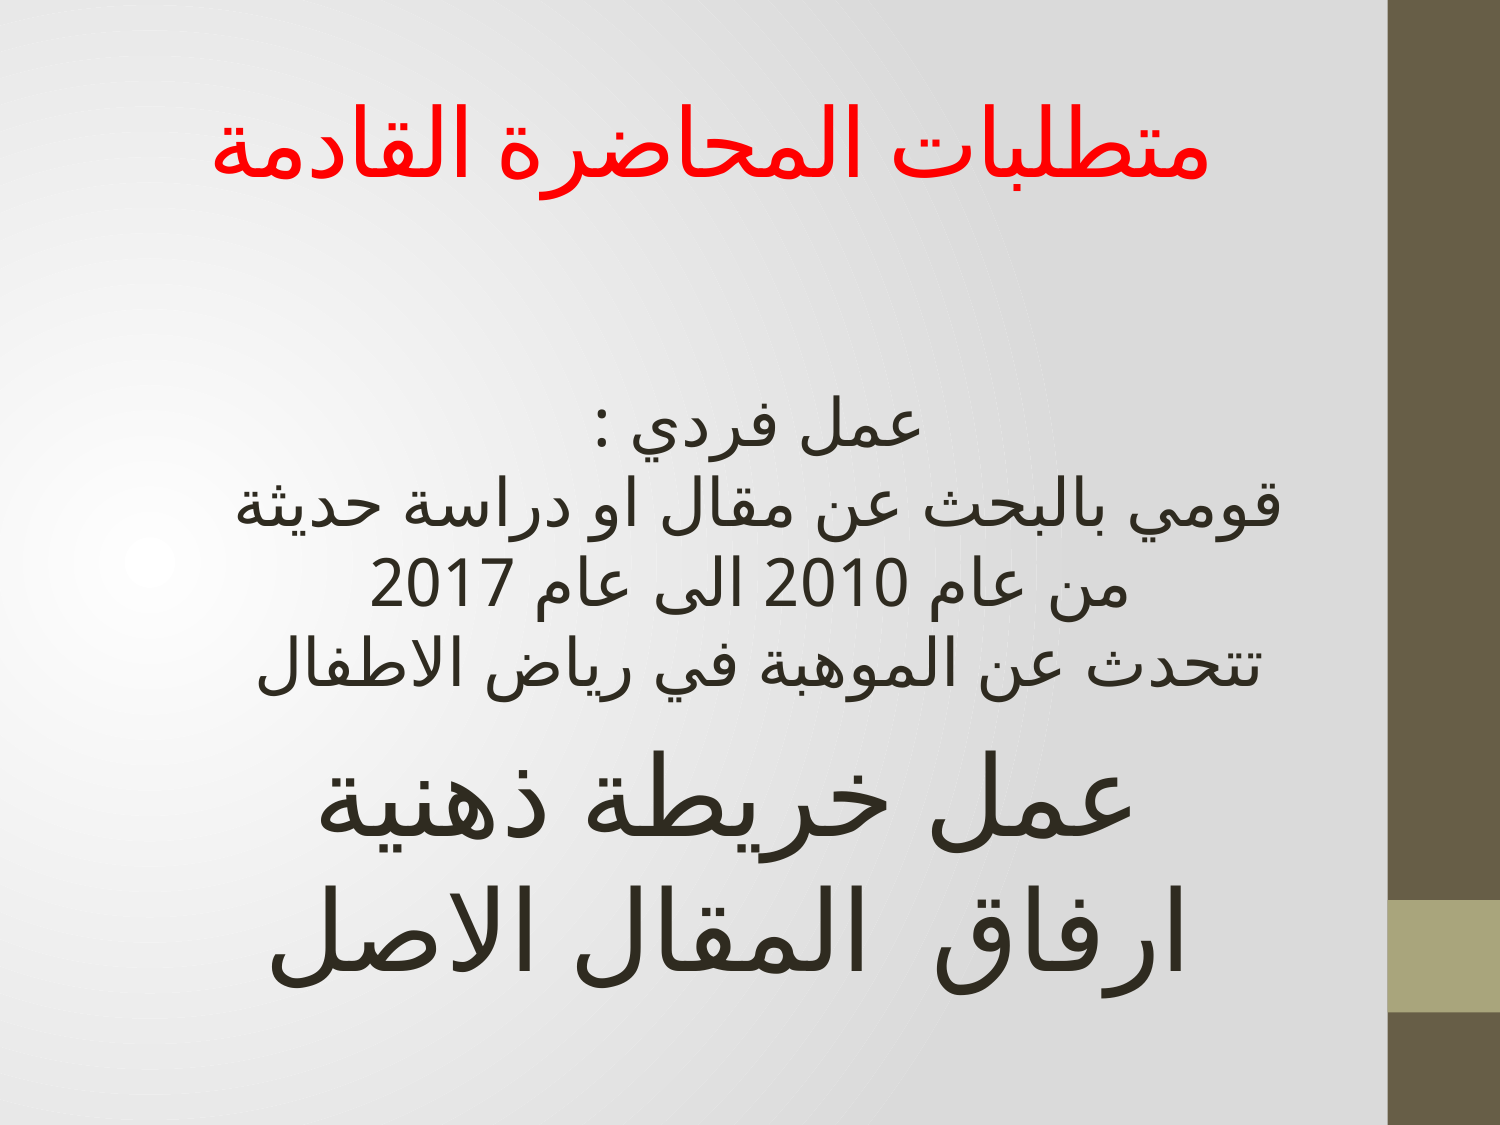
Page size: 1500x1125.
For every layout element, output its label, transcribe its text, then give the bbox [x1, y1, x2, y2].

text_box عمل فردي : قومي بالبحث عن مقال او دراسة حديثة من عام 2010 الى عام 2017 تتحدث عن الموهبة في رياض الاطفال [201, 371, 1301, 787]
title متطلبات المحاضرة القادمة [75, 45, 1325, 233]
text_box عمل خريطة ذهنية ارفاق المقال الاصل [220, 715, 1208, 1001]
